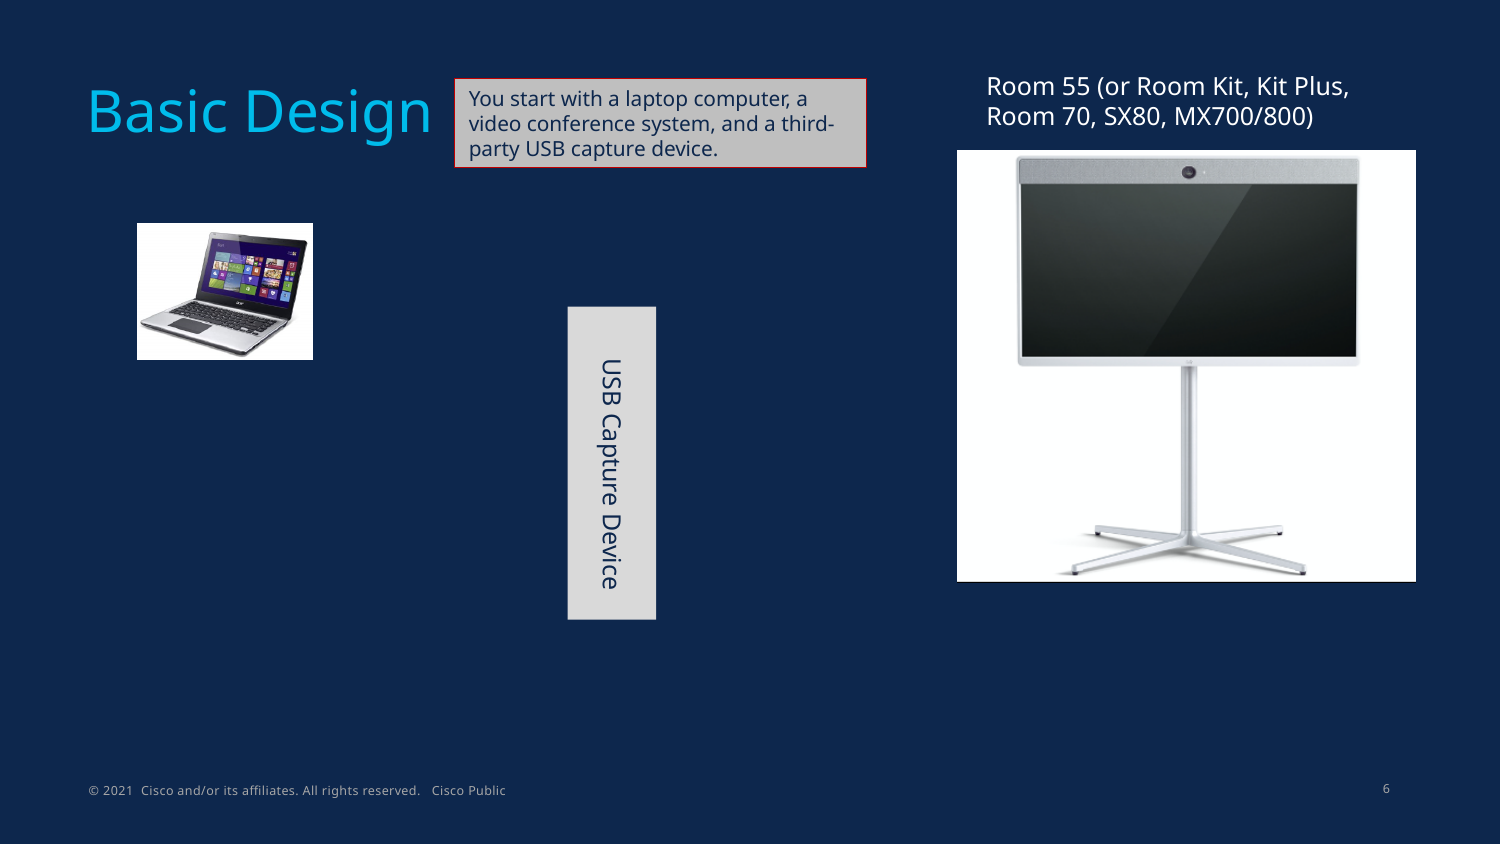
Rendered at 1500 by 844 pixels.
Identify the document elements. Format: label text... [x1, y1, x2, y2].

text_box You start with a laptop computer, a video conference system, and a third-party USB capture device. [454, 78, 867, 168]
picture [957, 150, 1416, 583]
title Basic Design [71, 55, 1441, 176]
text_box Room 55 (or Room Kit, Kit Plus, Room 70, SX80, MX700/800) [971, 63, 1379, 138]
text_box [566, 304, 658, 622]
picture [137, 223, 313, 360]
text_box USB Capture Device [590, 343, 636, 607]
